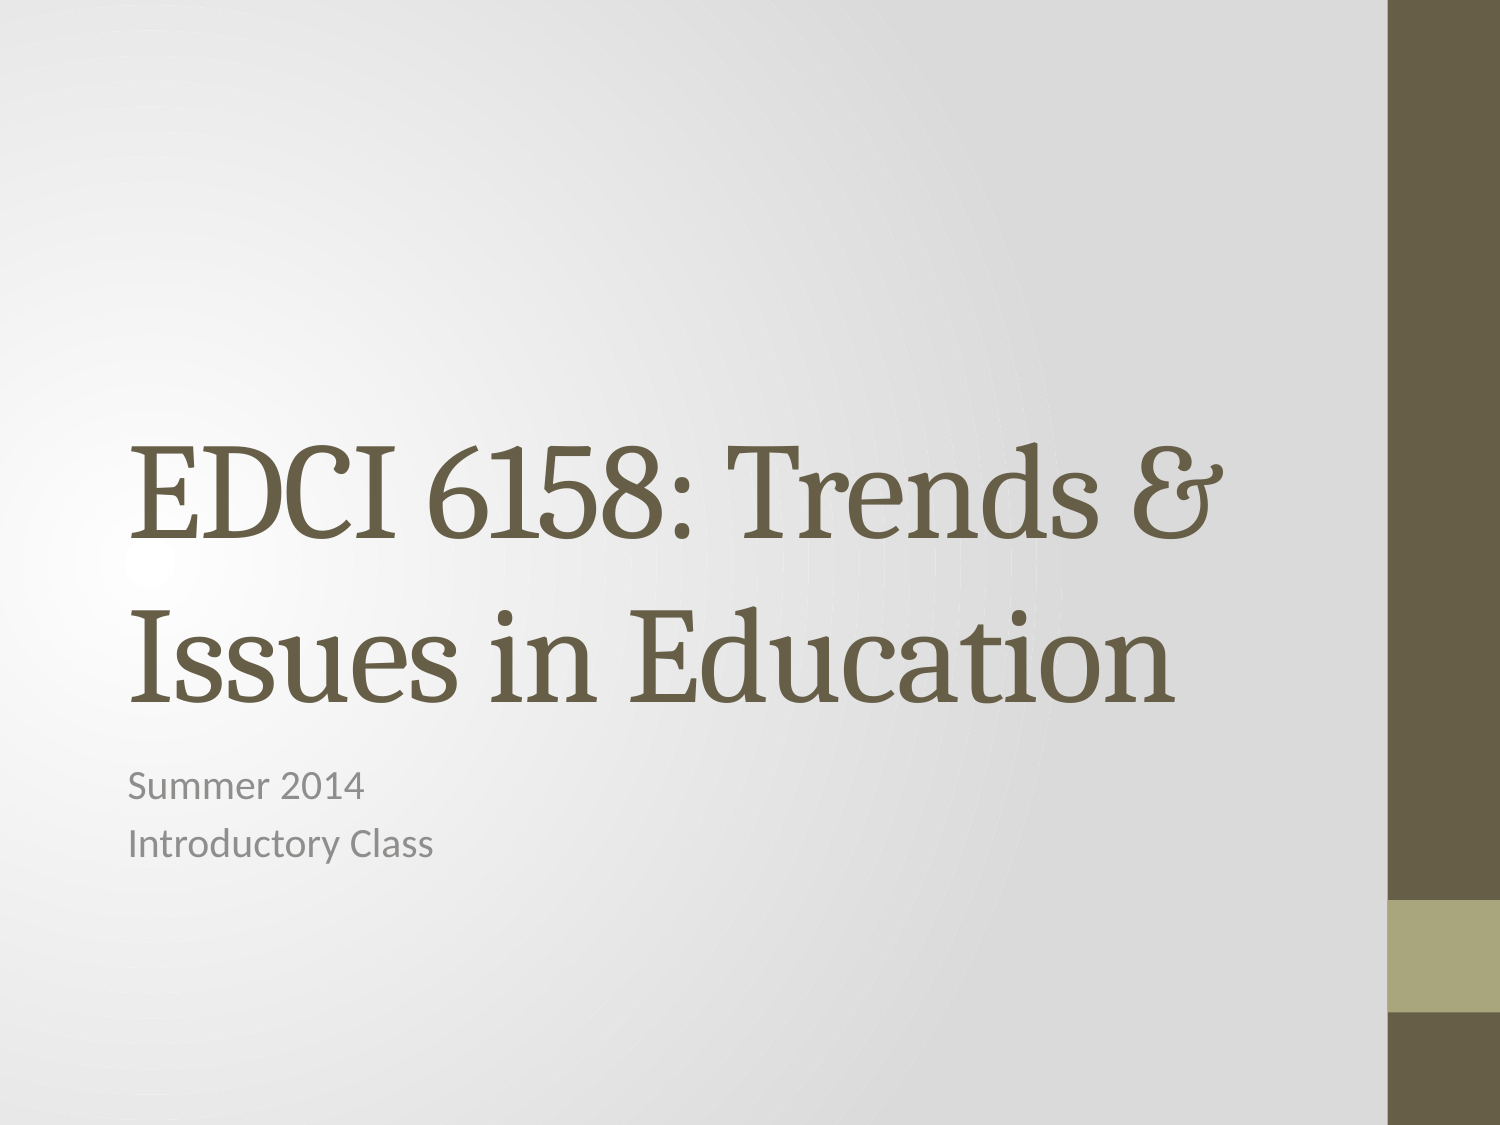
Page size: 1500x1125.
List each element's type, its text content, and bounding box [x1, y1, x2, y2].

subtitle Summer 2014 Introductory Class [112, 749, 1173, 926]
title EDCI 6158: Trends & Issues in Education [112, 312, 1350, 738]
